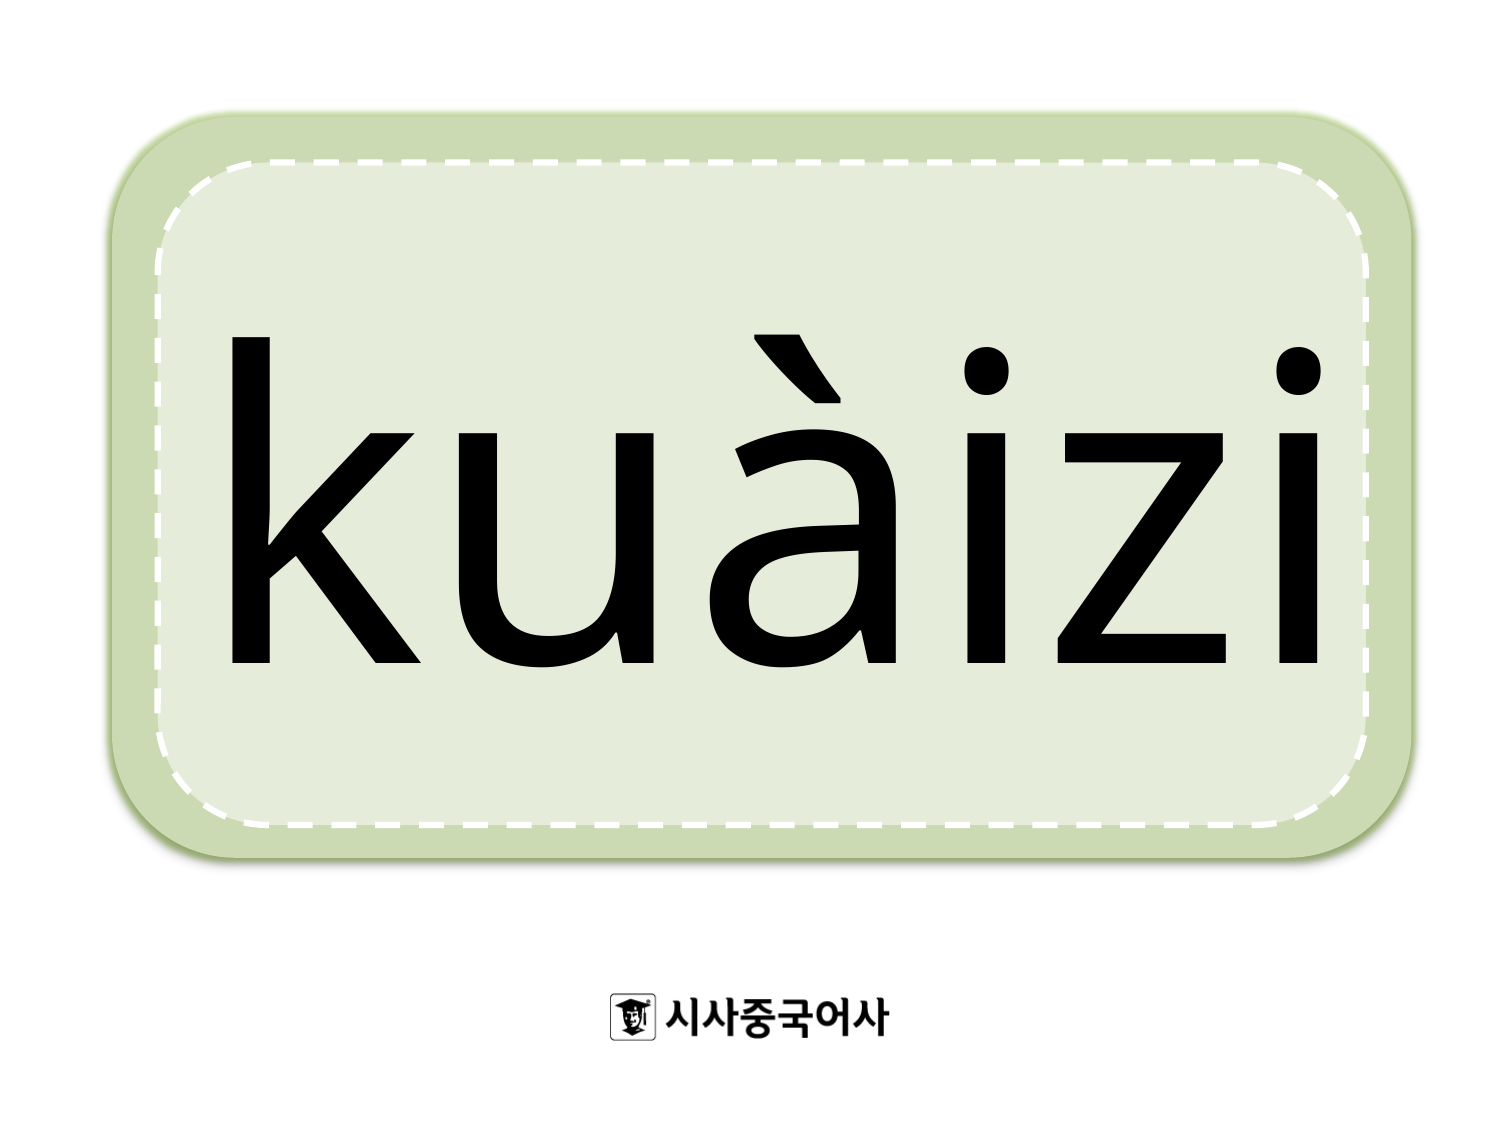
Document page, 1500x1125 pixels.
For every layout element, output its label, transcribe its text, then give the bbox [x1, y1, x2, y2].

text_box kuàizi [171, 160, 1380, 824]
picture [602, 987, 898, 1047]
